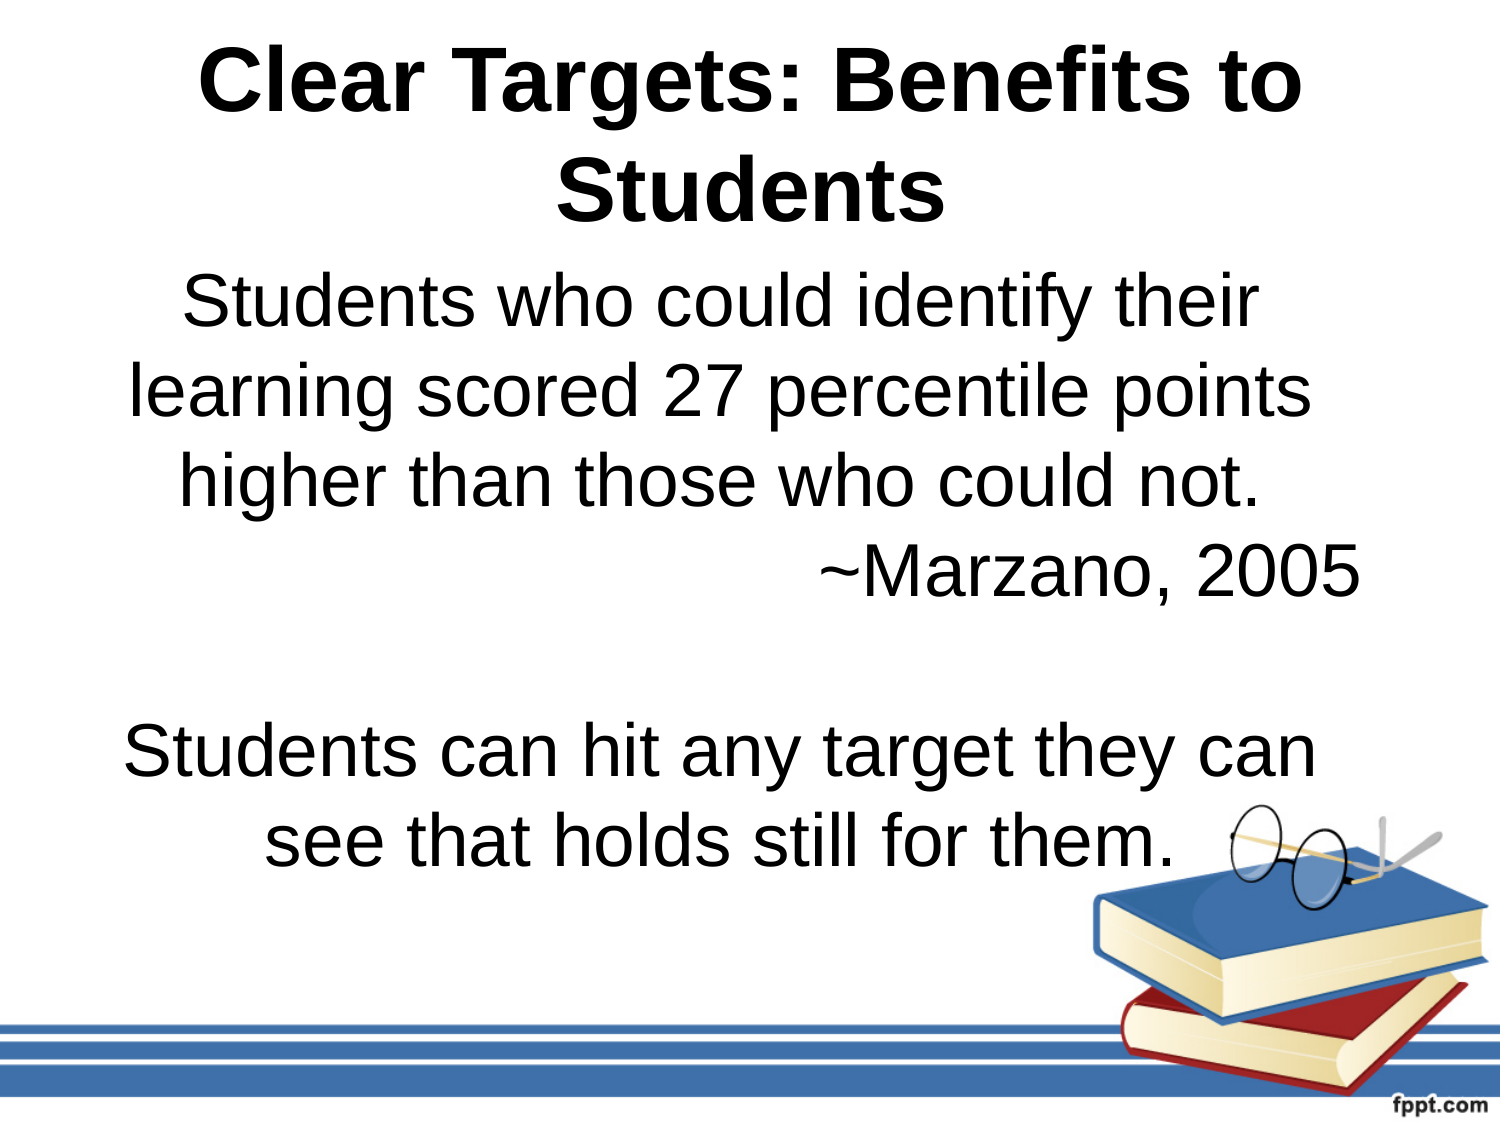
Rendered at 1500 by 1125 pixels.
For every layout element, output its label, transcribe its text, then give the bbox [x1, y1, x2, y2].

picture [0, 0, 1500, 1125]
list Students who could identify their learning scored 27 percentile points higher than those who could not. ~Marzano, 2005 Students can hit any target they can see that holds still for them. [64, 243, 1378, 870]
title Clear Targets: Benefits to Students [76, 42, 1427, 218]
